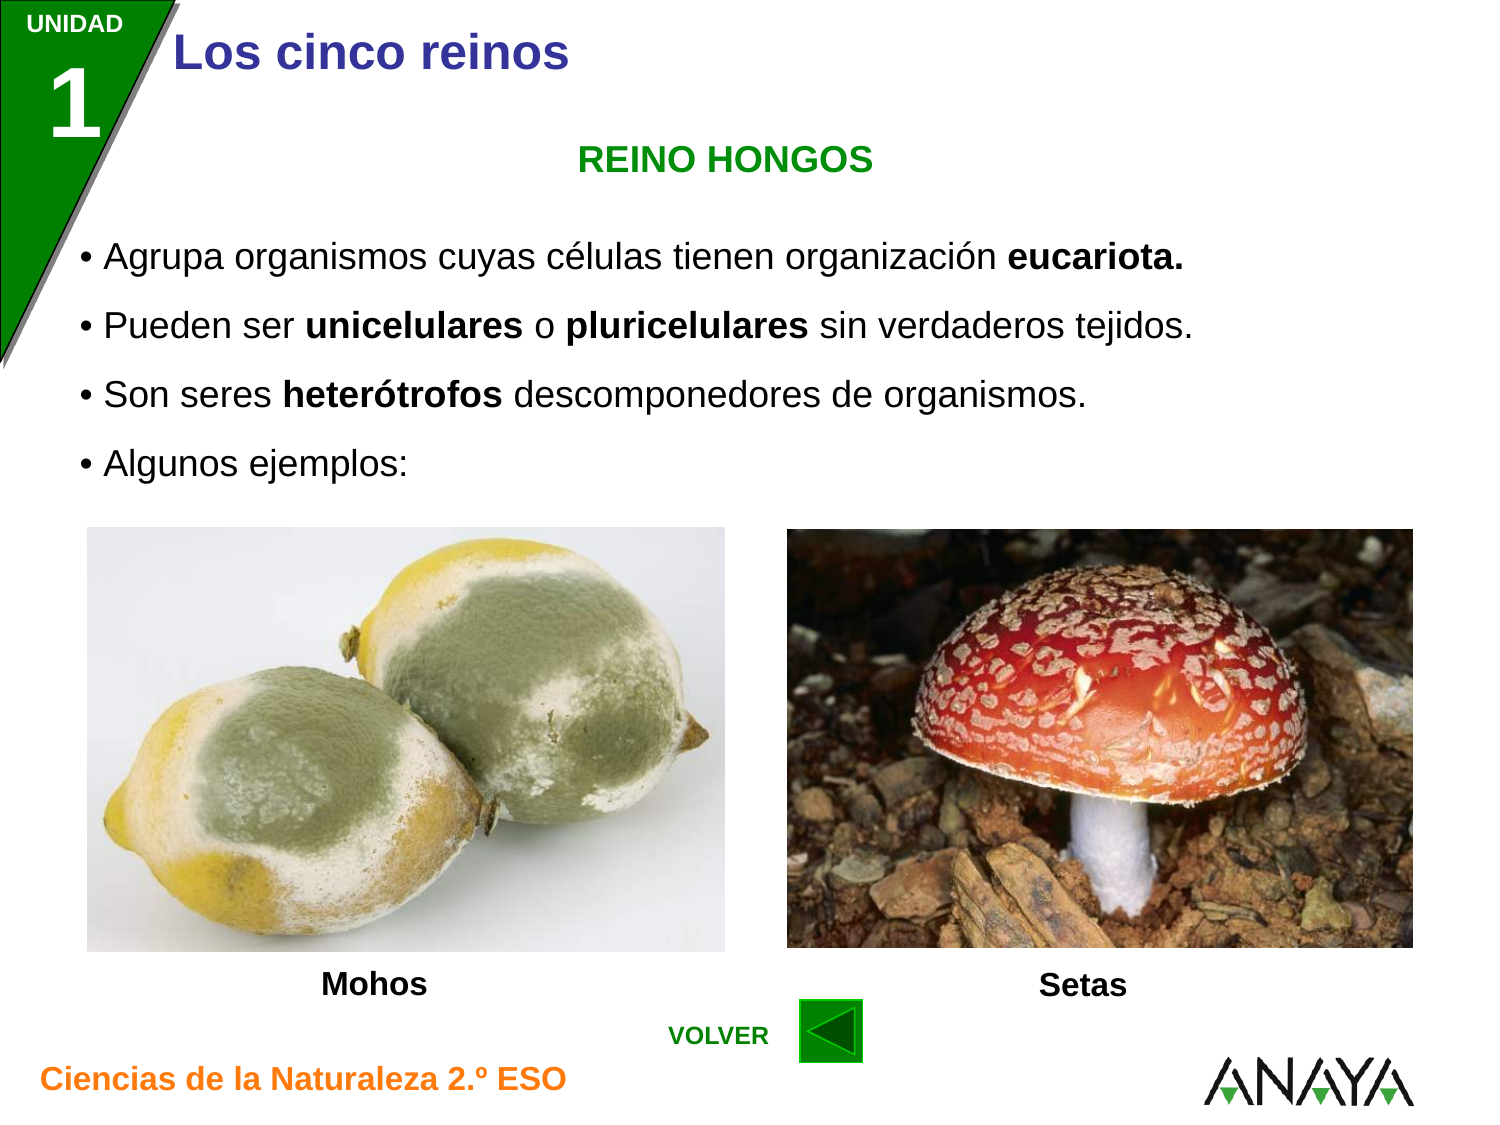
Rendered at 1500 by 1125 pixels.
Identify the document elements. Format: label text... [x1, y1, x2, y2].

text_box • Pueden ser unicelulares o pluricelulares sin verdaderos tejidos. [64, 293, 1400, 354]
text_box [787, 529, 1413, 1012]
text_box [799, 1021, 863, 1063]
text_box • Agrupa organismos cuyas células tienen organización eucariota. [64, 224, 1424, 285]
text_box REINO HONGOS [562, 127, 937, 187]
picture [1175, 1029, 1457, 1125]
text_box VOLVER [649, 1012, 788, 1058]
text_box • Son seres heterótrofos descomponedores de organismos. [64, 362, 1325, 423]
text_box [64, 431, 726, 1011]
